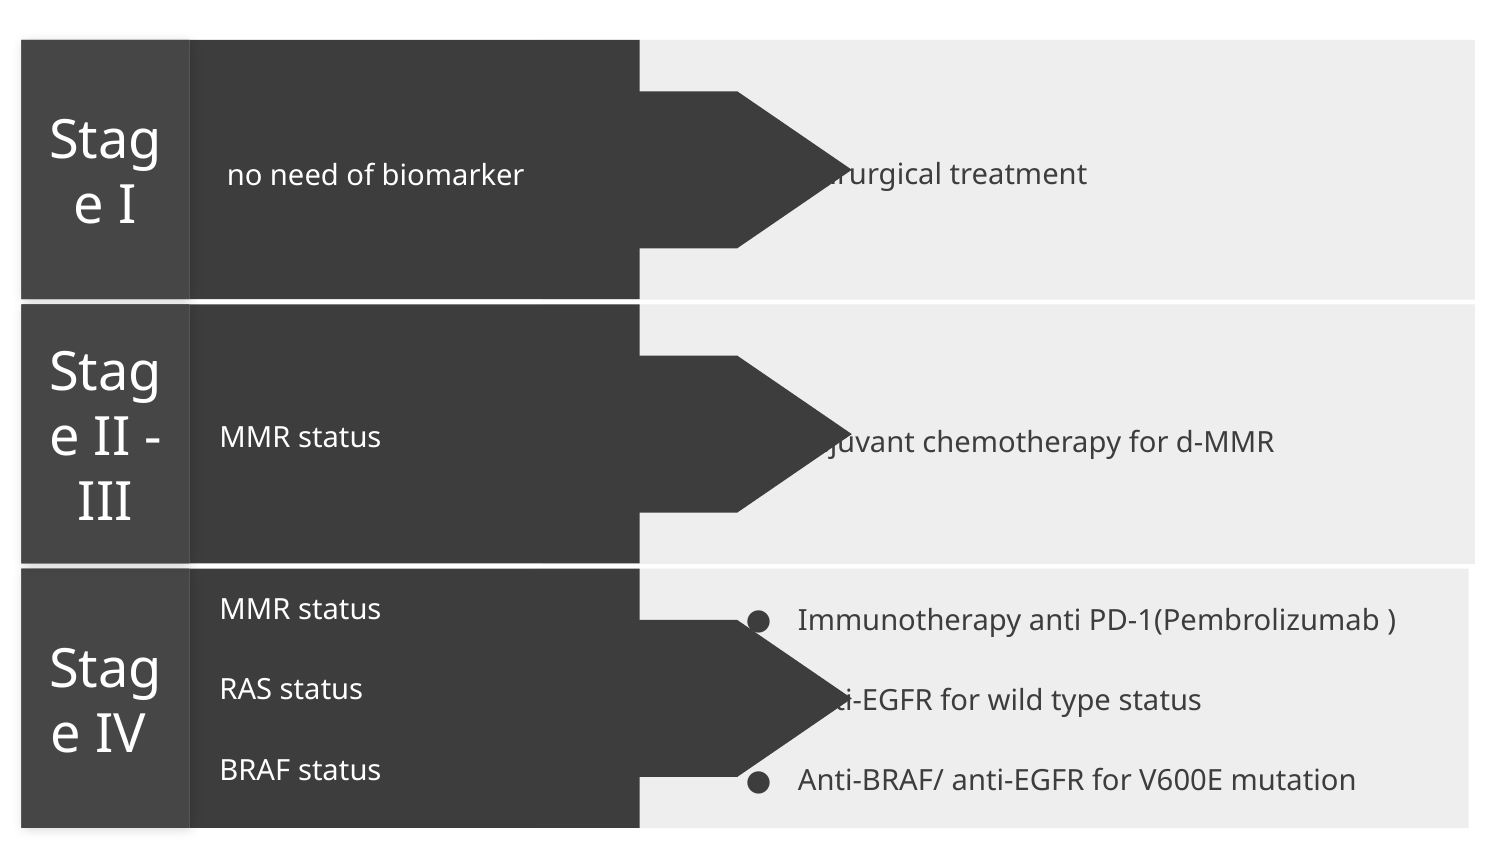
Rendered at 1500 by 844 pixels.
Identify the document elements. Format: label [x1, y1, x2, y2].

text_box [21, 306, 1476, 565]
text_box [21, 570, 1469, 829]
text_box [21, 39, 1476, 300]
